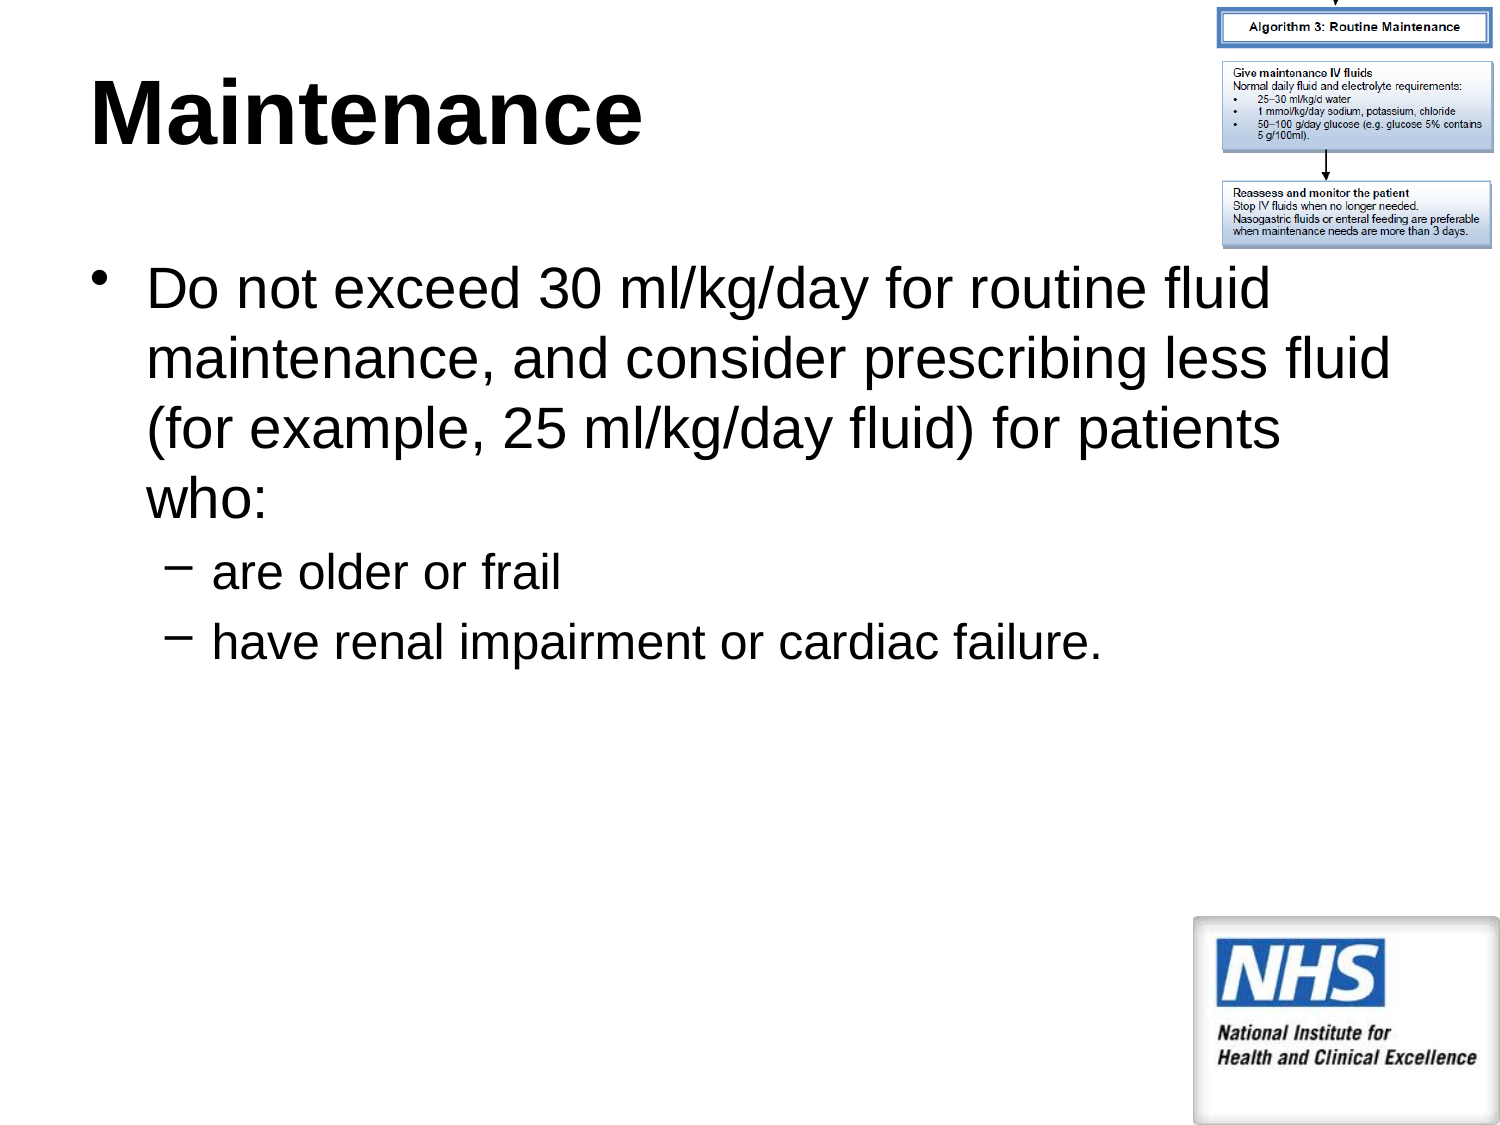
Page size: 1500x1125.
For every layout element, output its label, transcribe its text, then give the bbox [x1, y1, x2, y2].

picture [1193, 916, 1500, 1125]
title Maintenance [75, 45, 1205, 233]
list Do not exceed 30 ml/kg/day for routine fluid maintenance, and consider prescribing less fluid (for example, 25 ml/kg/day fluid) for patients who: are older or frail have renal impairment or cardiac failure. [75, 242, 1425, 985]
picture [1210, 0, 1500, 256]
